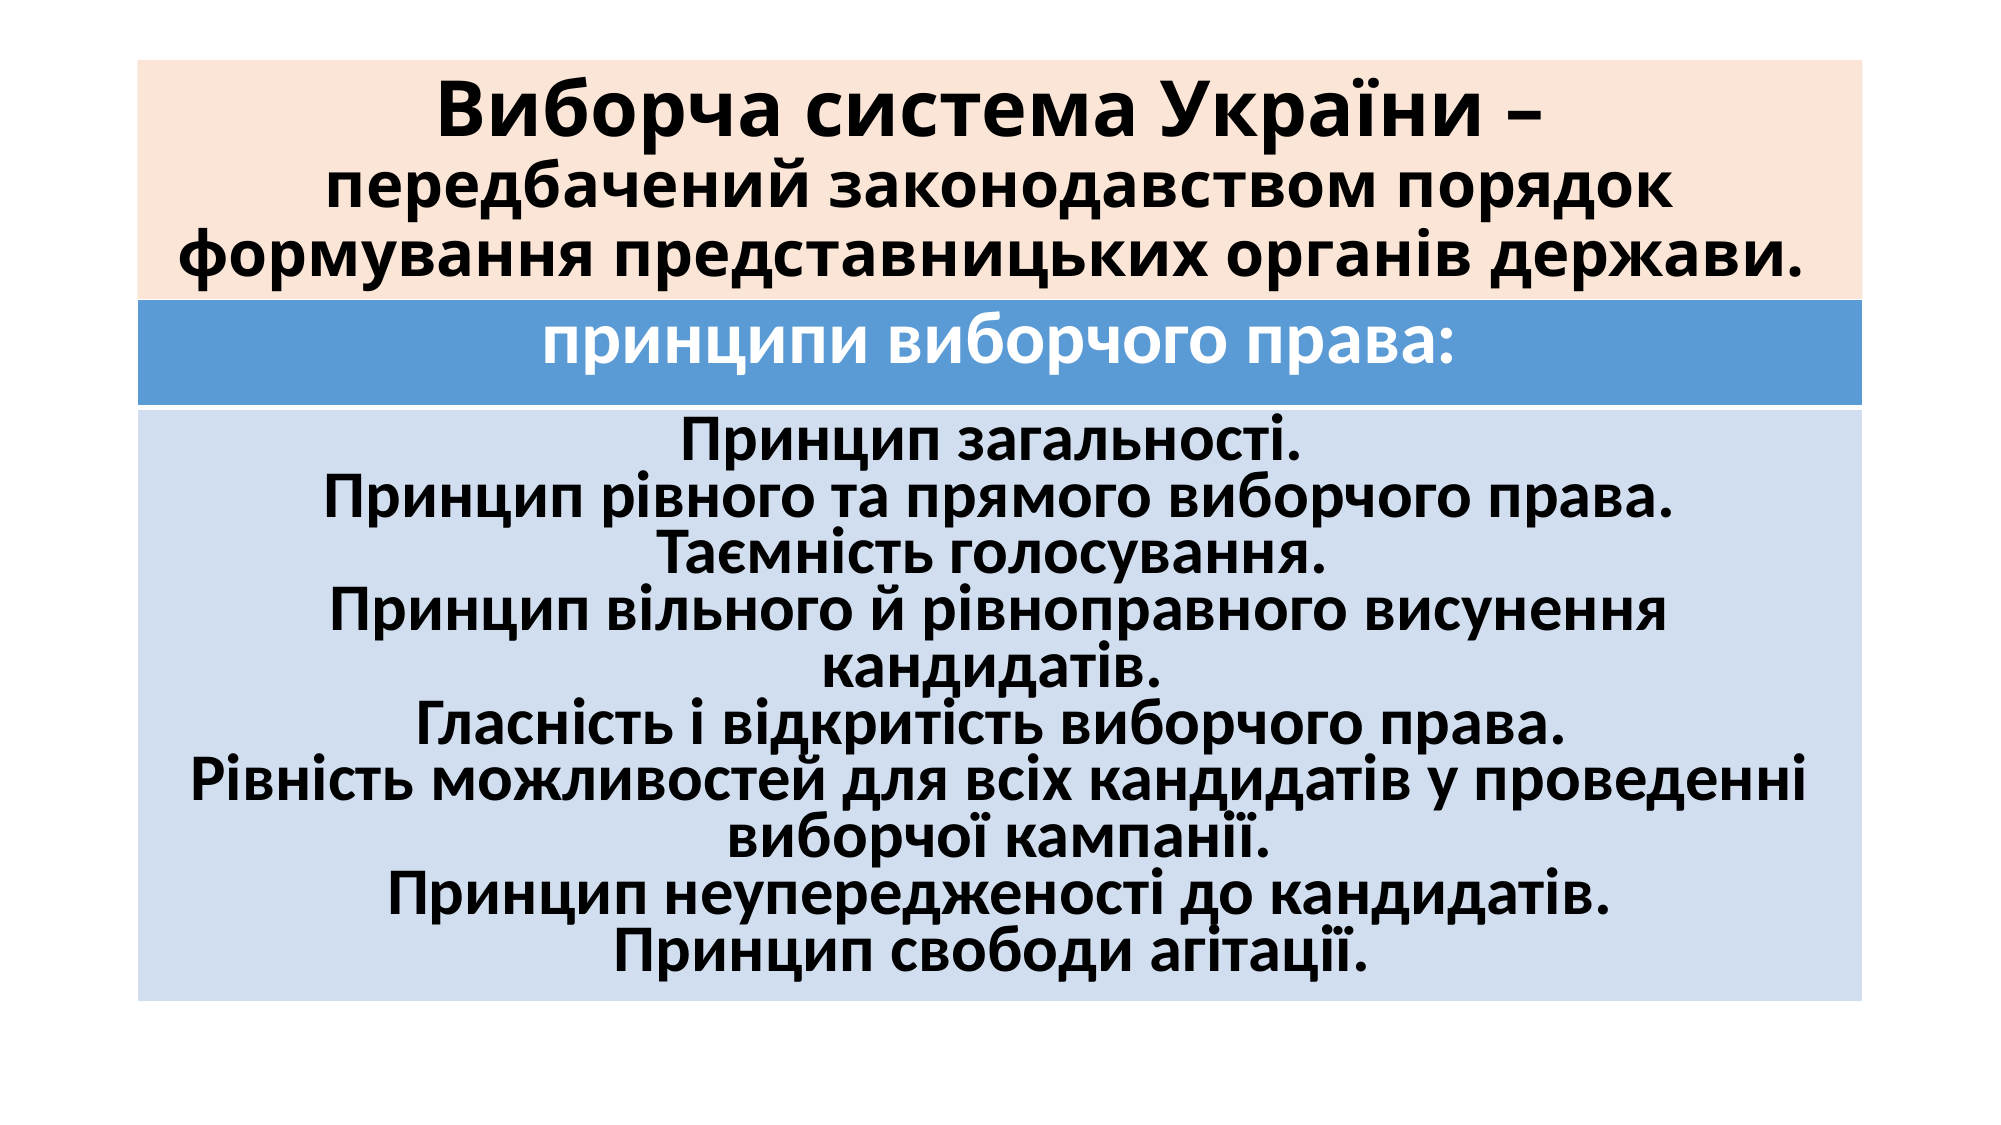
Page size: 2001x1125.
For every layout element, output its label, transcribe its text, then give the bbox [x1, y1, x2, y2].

table_header принципи виборчого права: [138, 300, 1862, 405]
table_cell Принцип загальності. Принцип рівного та прямого виборчого права. Таємність голосування. Принцип вільного й рівноправного висунення кандидатів. Гласність і відкритість виборчого права. Рівність можливостей для всіх кандидатів у проведенні виборчої кампанії. Принцип неупередженості до кандидатів. Принцип свободи агітації. [138, 410, 1862, 1001]
title Виборча система України – передбачений законодавством порядок формування представницьких органів держави. [137, 59, 1863, 299]
